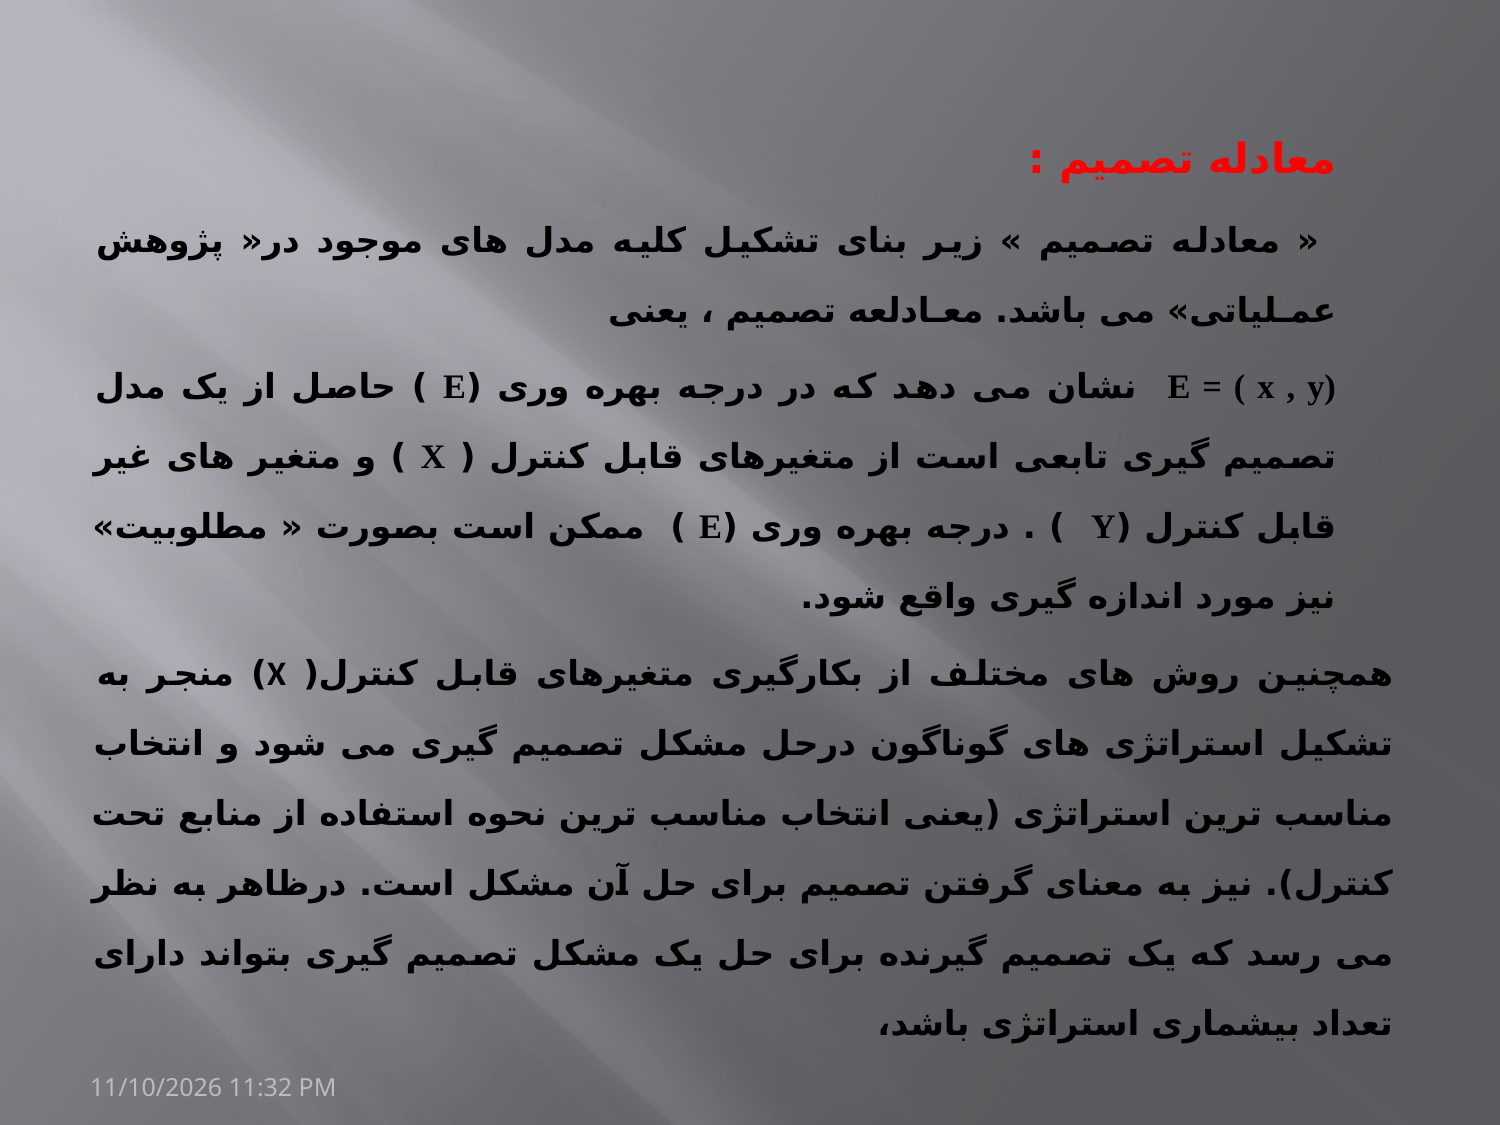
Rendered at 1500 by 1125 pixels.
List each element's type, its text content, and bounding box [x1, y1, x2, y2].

list معادله تصمیم : « معادله تصمیم » زیر بنای تشکیل کلیه مدل های موجود در« پژوهش عمـلیاتی» می باشد. معـادلعه تصمیم ، یعنی E = ( x , y) نشان می دهد که در درجه بهره وری (E ) حاصل از یک مدل تصمیم گیری تابعی است از متغیرهای قابل کنترل ( X ) و متغیر های غیر قابل کنترل (Y ) . درجه بهره وری (E ) ممکن است بصورت « مطلوبیت» نیز مورد اندازه گیری واقع شود. همچنین روش های مختلف از بکارگیری متغیرهای قابل کنترل( X) منجر به تشکیل استراتژی های گوناگون درحل مشکل تصمیم گیری می شود و انتخاب مناسب ترین استراتژی (یعنی انتخاب مناسب ترین نحوه استفاده از منابع تحت کنترل). نیز به معنای گرفتن تصمیم برای حل آن مشکل است. درظاهر به نظر می رسد که یک تصمیم گیرنده برای حل یک مشکل تصمیم گیری بتواند دارای تعداد بیشماری استراتژی باشد، [76, 90, 1427, 1059]
slide_number 20/مارس/1 [75, 1052, 425, 1113]
